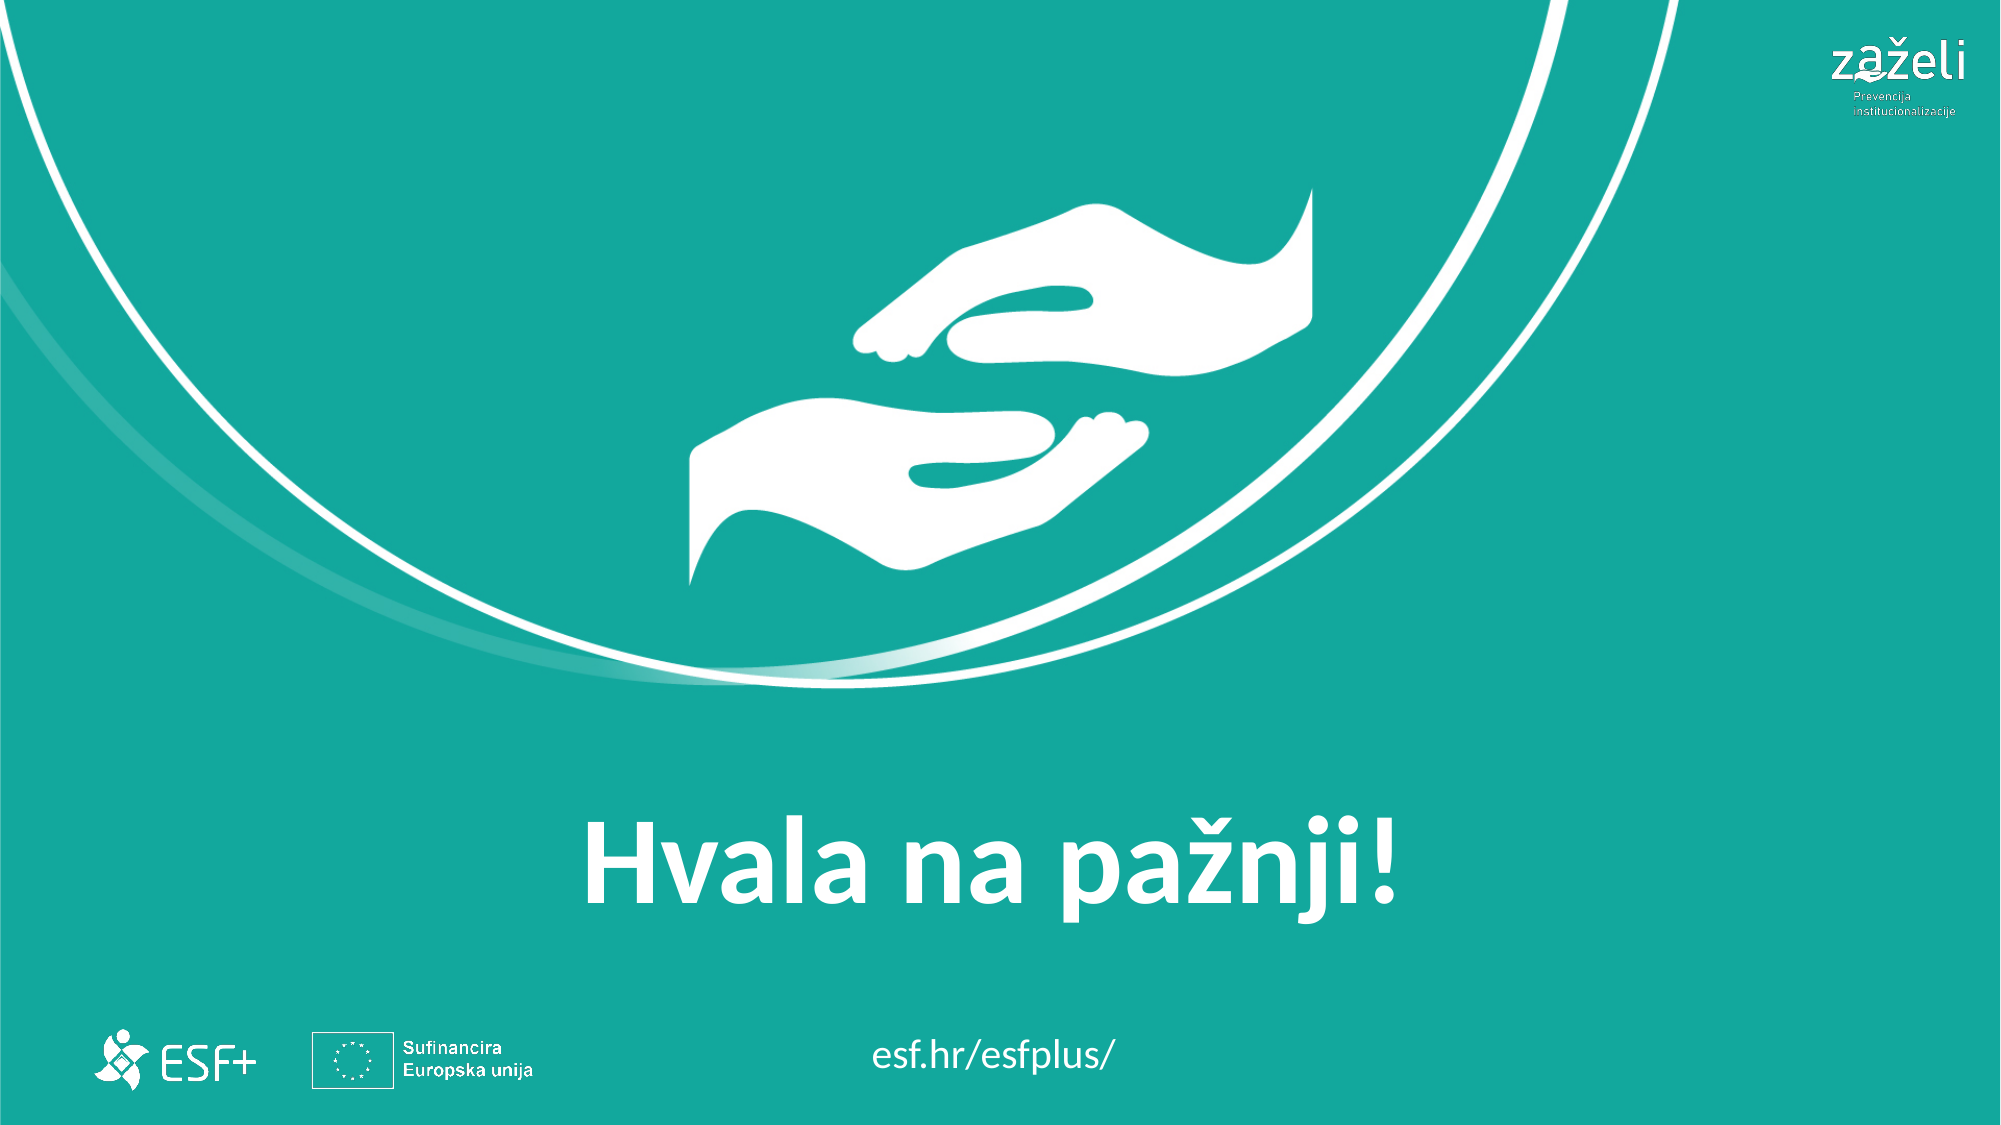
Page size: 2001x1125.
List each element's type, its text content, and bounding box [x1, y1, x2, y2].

title Hvala na pažnji! [94, 701, 1894, 1025]
picture [0, 0, 2001, 1125]
text_box esf.hr/esfplus/ [674, 1024, 1313, 1107]
